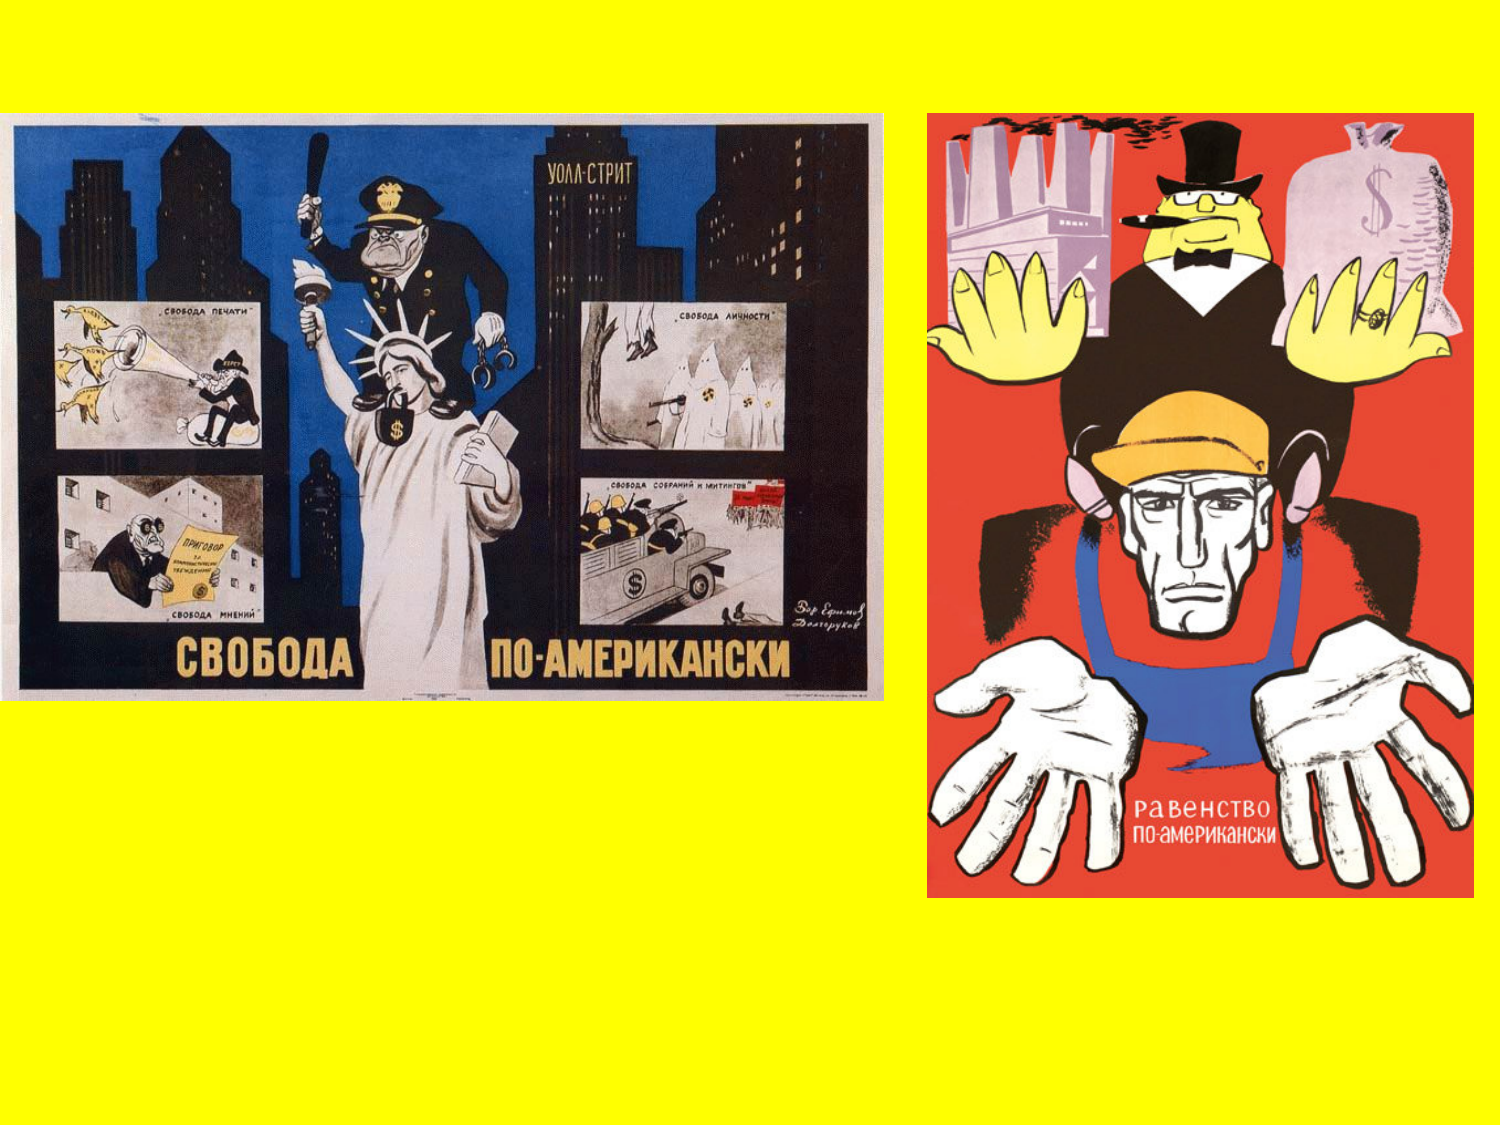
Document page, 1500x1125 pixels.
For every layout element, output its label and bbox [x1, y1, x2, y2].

picture [926, 113, 1474, 898]
picture [0, 113, 884, 701]
